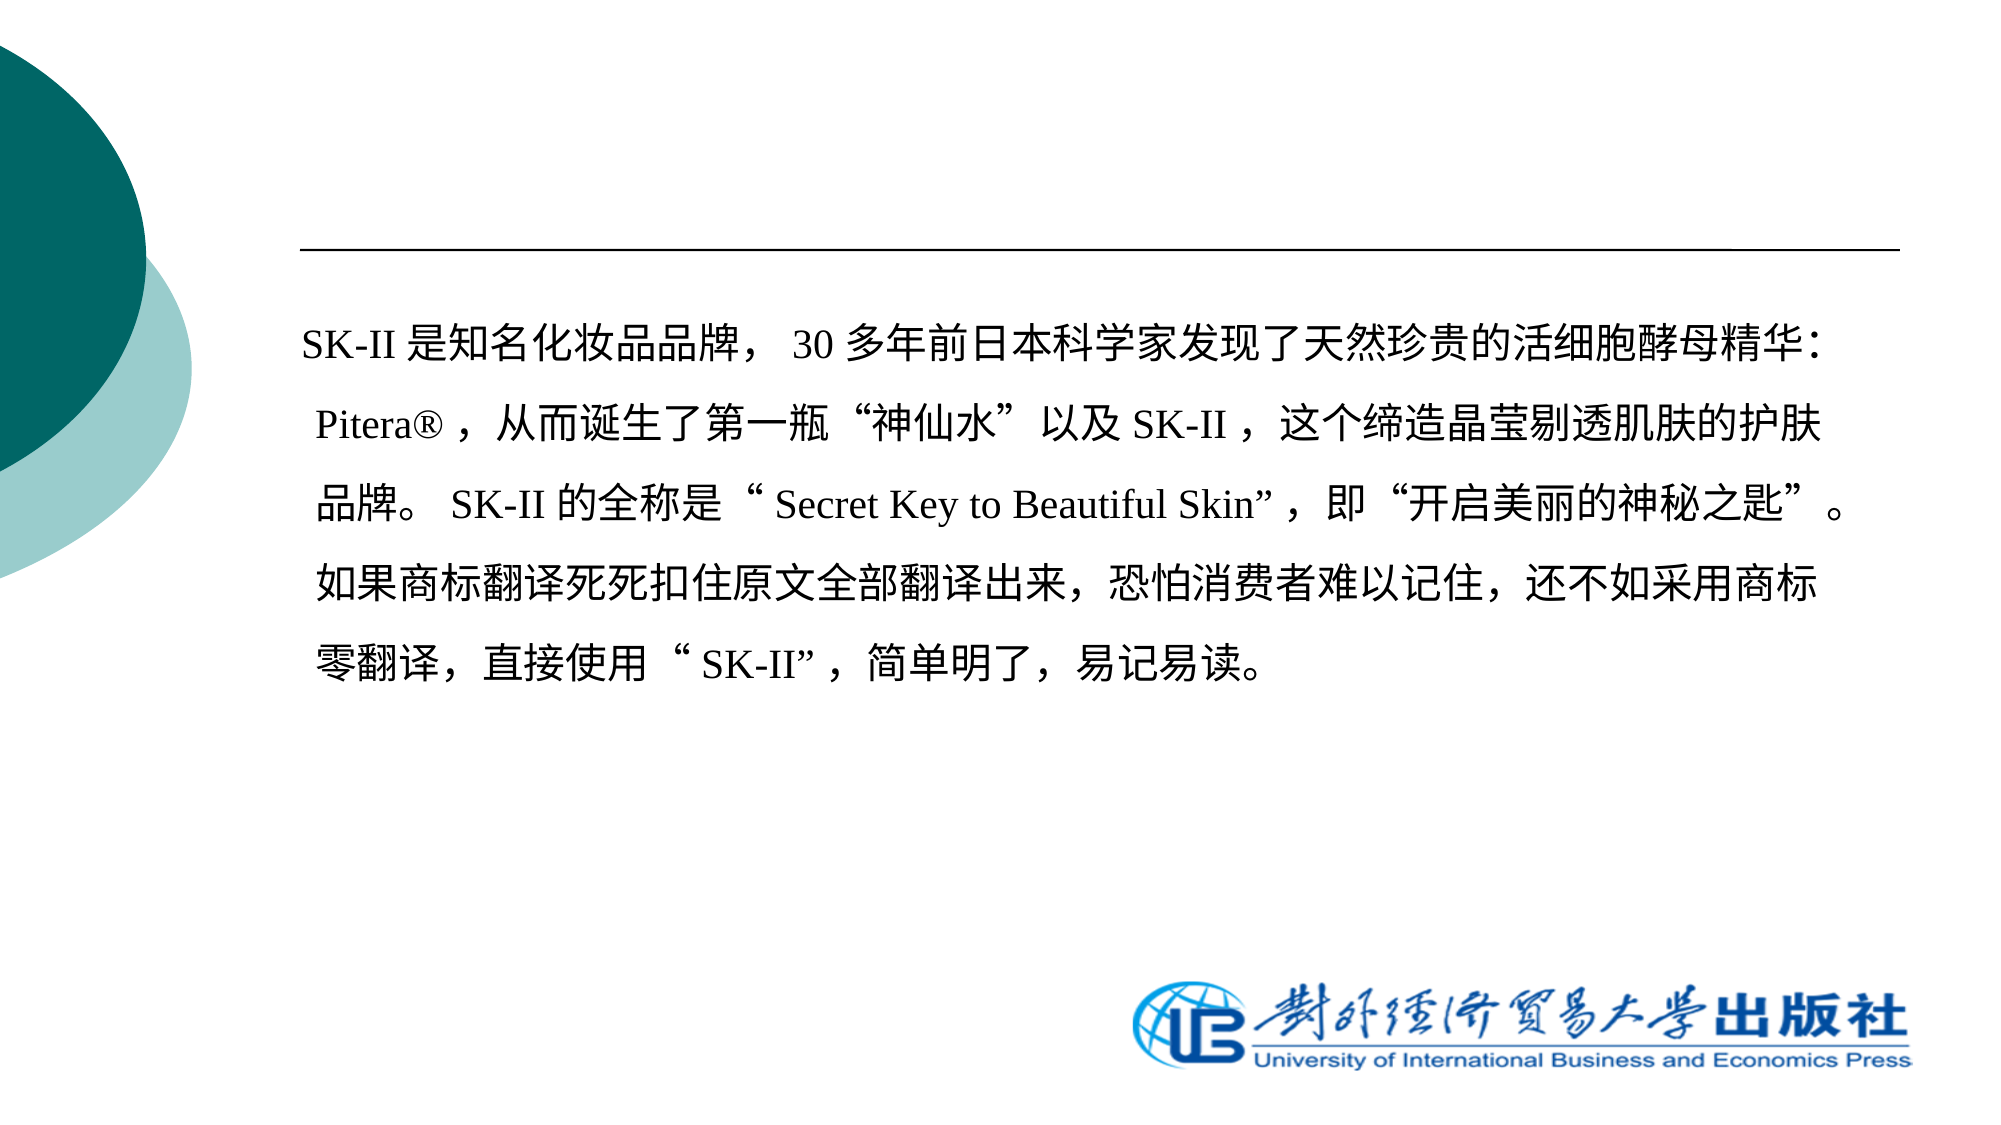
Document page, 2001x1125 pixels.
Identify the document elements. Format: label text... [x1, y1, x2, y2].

picture [1054, 922, 2000, 1125]
list SK-II是知名化妆品品牌，30多年前日本科学家发现了天然珍贵的活细胞酵母精华：Pitera®，从而诞生了第一瓶“神仙水”以及SK-II，这个缔造晶莹剔透肌肤的护肤品牌。SK-II的全称是“Secret Key to Beautiful Skin”，即“开启美丽的神秘之匙”。如果商标翻译死死扣住原文全部翻译出来，恐怕消费者难以记住，还不如采用商标零翻译，直接使用“SK-II”，简单明了，易记易读。 [243, 278, 1858, 1012]
